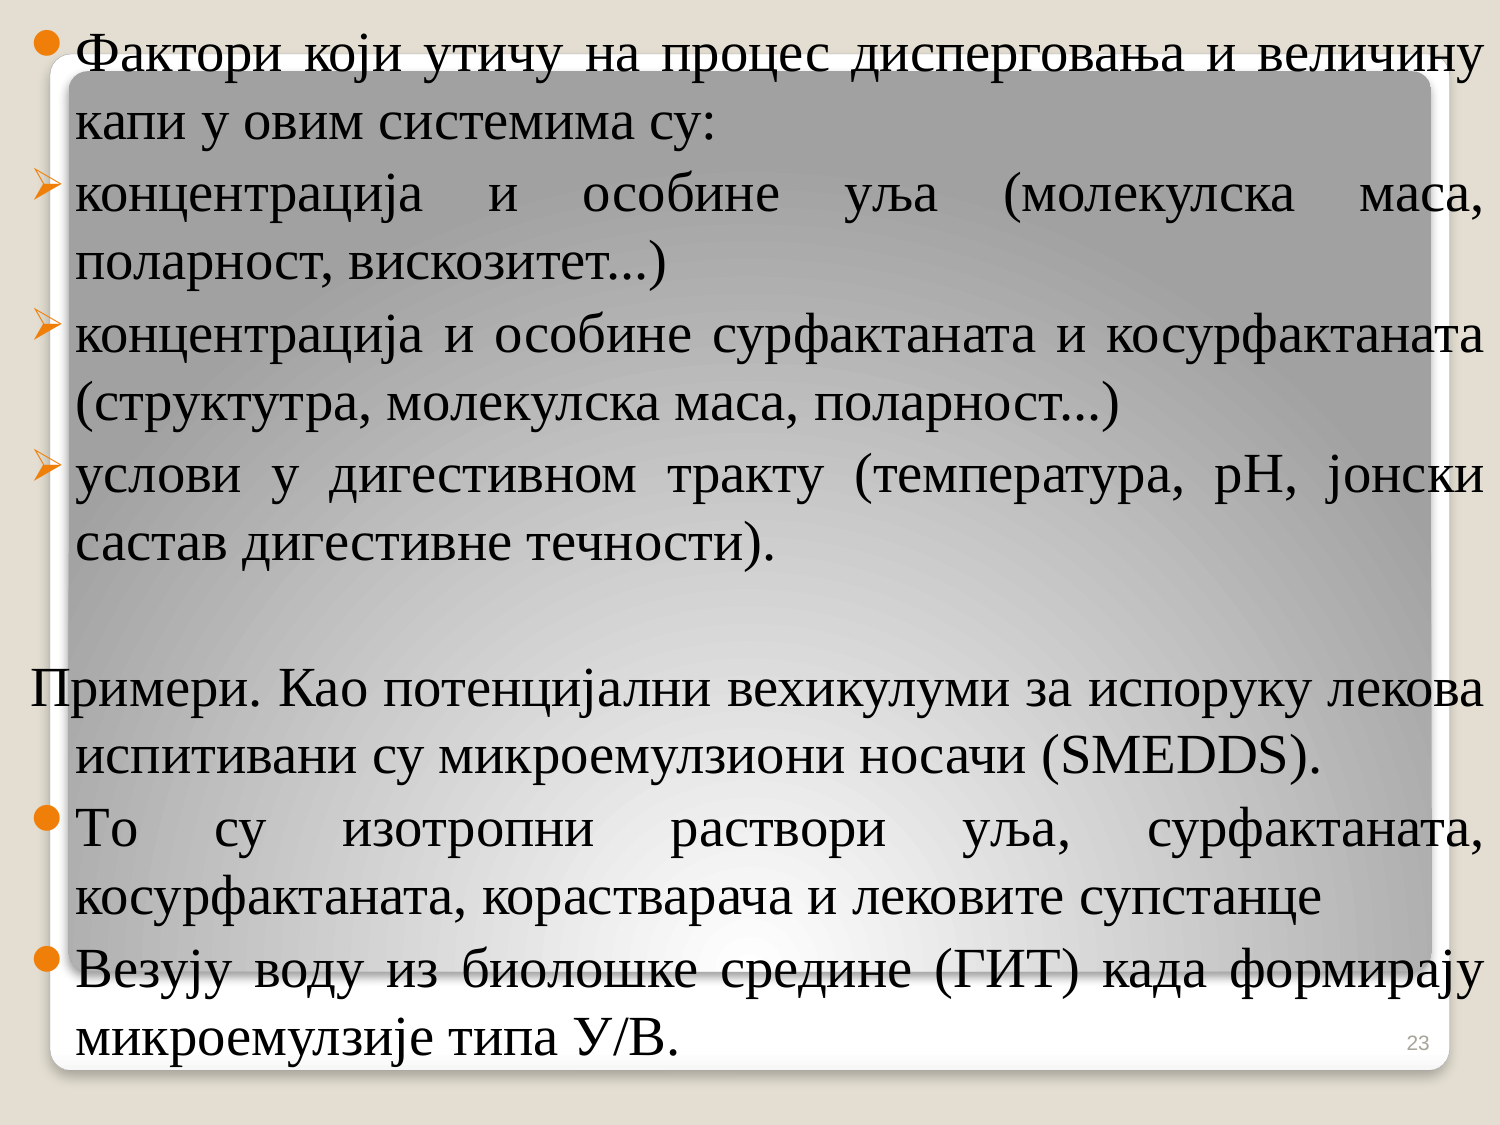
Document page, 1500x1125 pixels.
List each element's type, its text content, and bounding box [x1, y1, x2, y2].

list Фактори који утичу на процес дисперговања и величину капи у овим системима су: концентрација и особине уља (молекулска маса, поларност, вискозитет...) концентрација и особине сурфактаната и косурфактаната (структутра, молекулска маса, поларност...) услови у дигестивном тракту (температура, pH, јонски састав дигестивне течности). Примери. Као потенцијални вехикулуми за испоруку лекова испитивани су микроемулзиони носачи (SMEDDS). То су изотропни раствори уља, сурфактаната, косурфактаната, корастварача и лековите супстанце Везују воду из биолошке средине (ГИТ) када формирају микроемулзије типа У/В. [0, 0, 1500, 1125]
slide_number 23 [1369, 1002, 1445, 1063]
